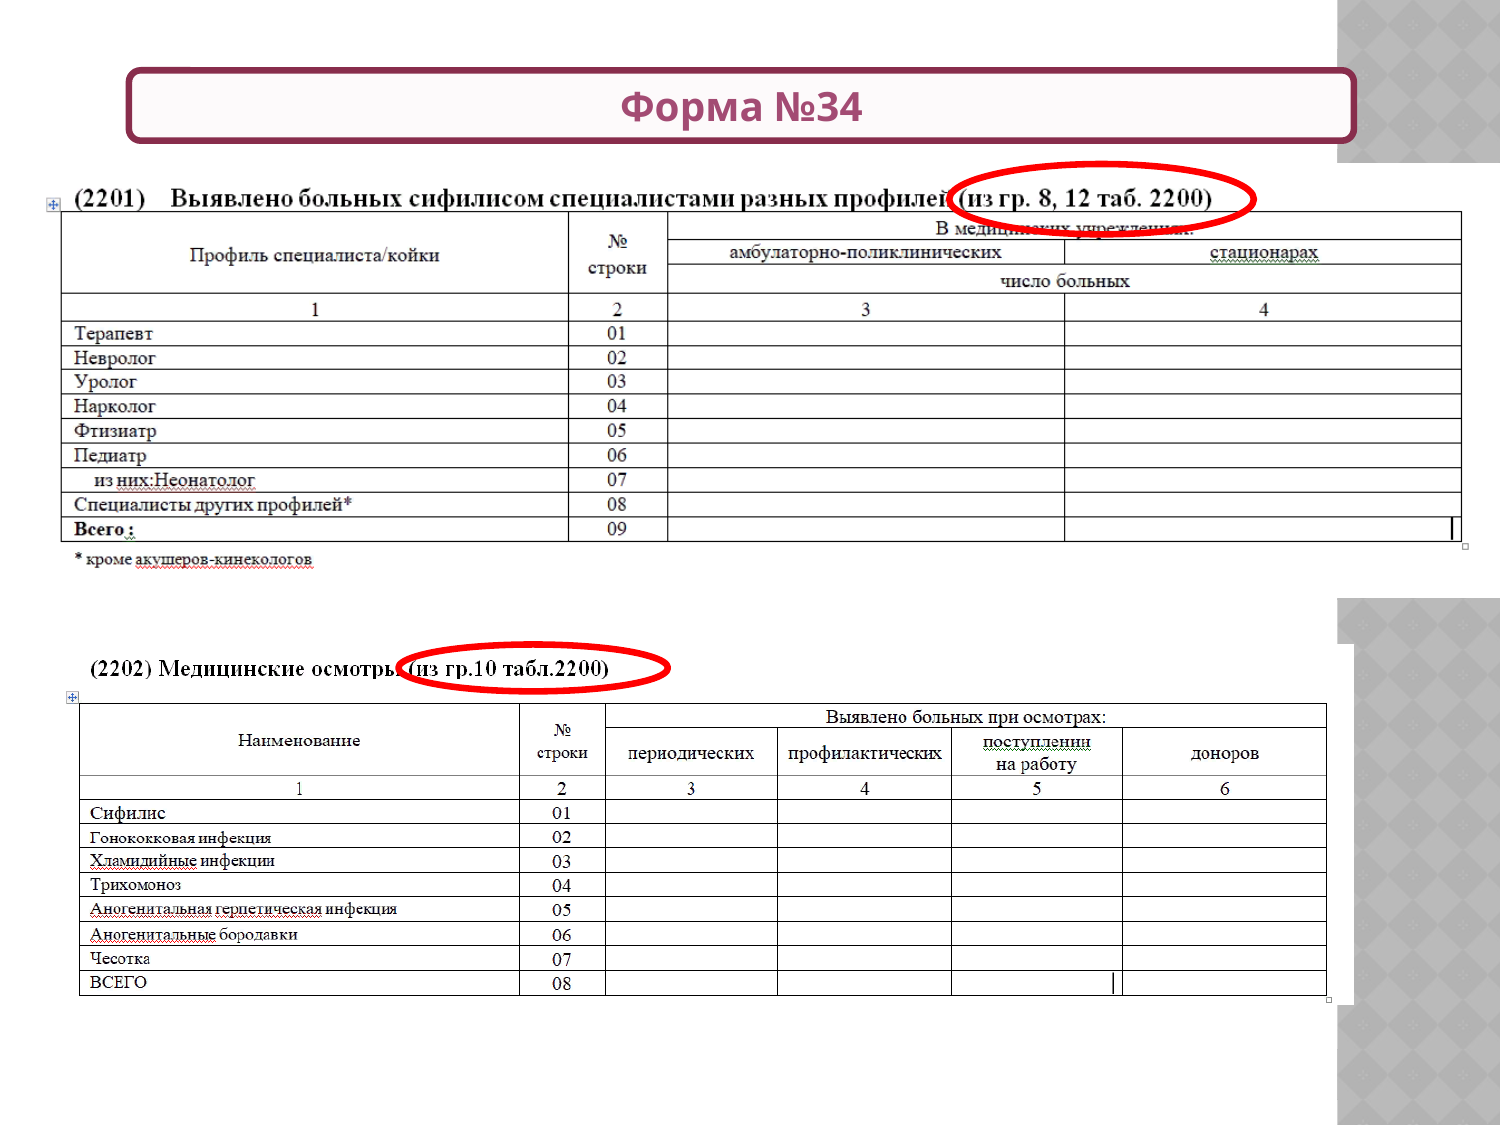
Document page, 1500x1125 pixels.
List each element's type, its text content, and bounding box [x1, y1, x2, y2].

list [33, 163, 1500, 598]
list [58, 644, 1355, 1005]
text_box Форма №34 [125, 66, 1358, 144]
